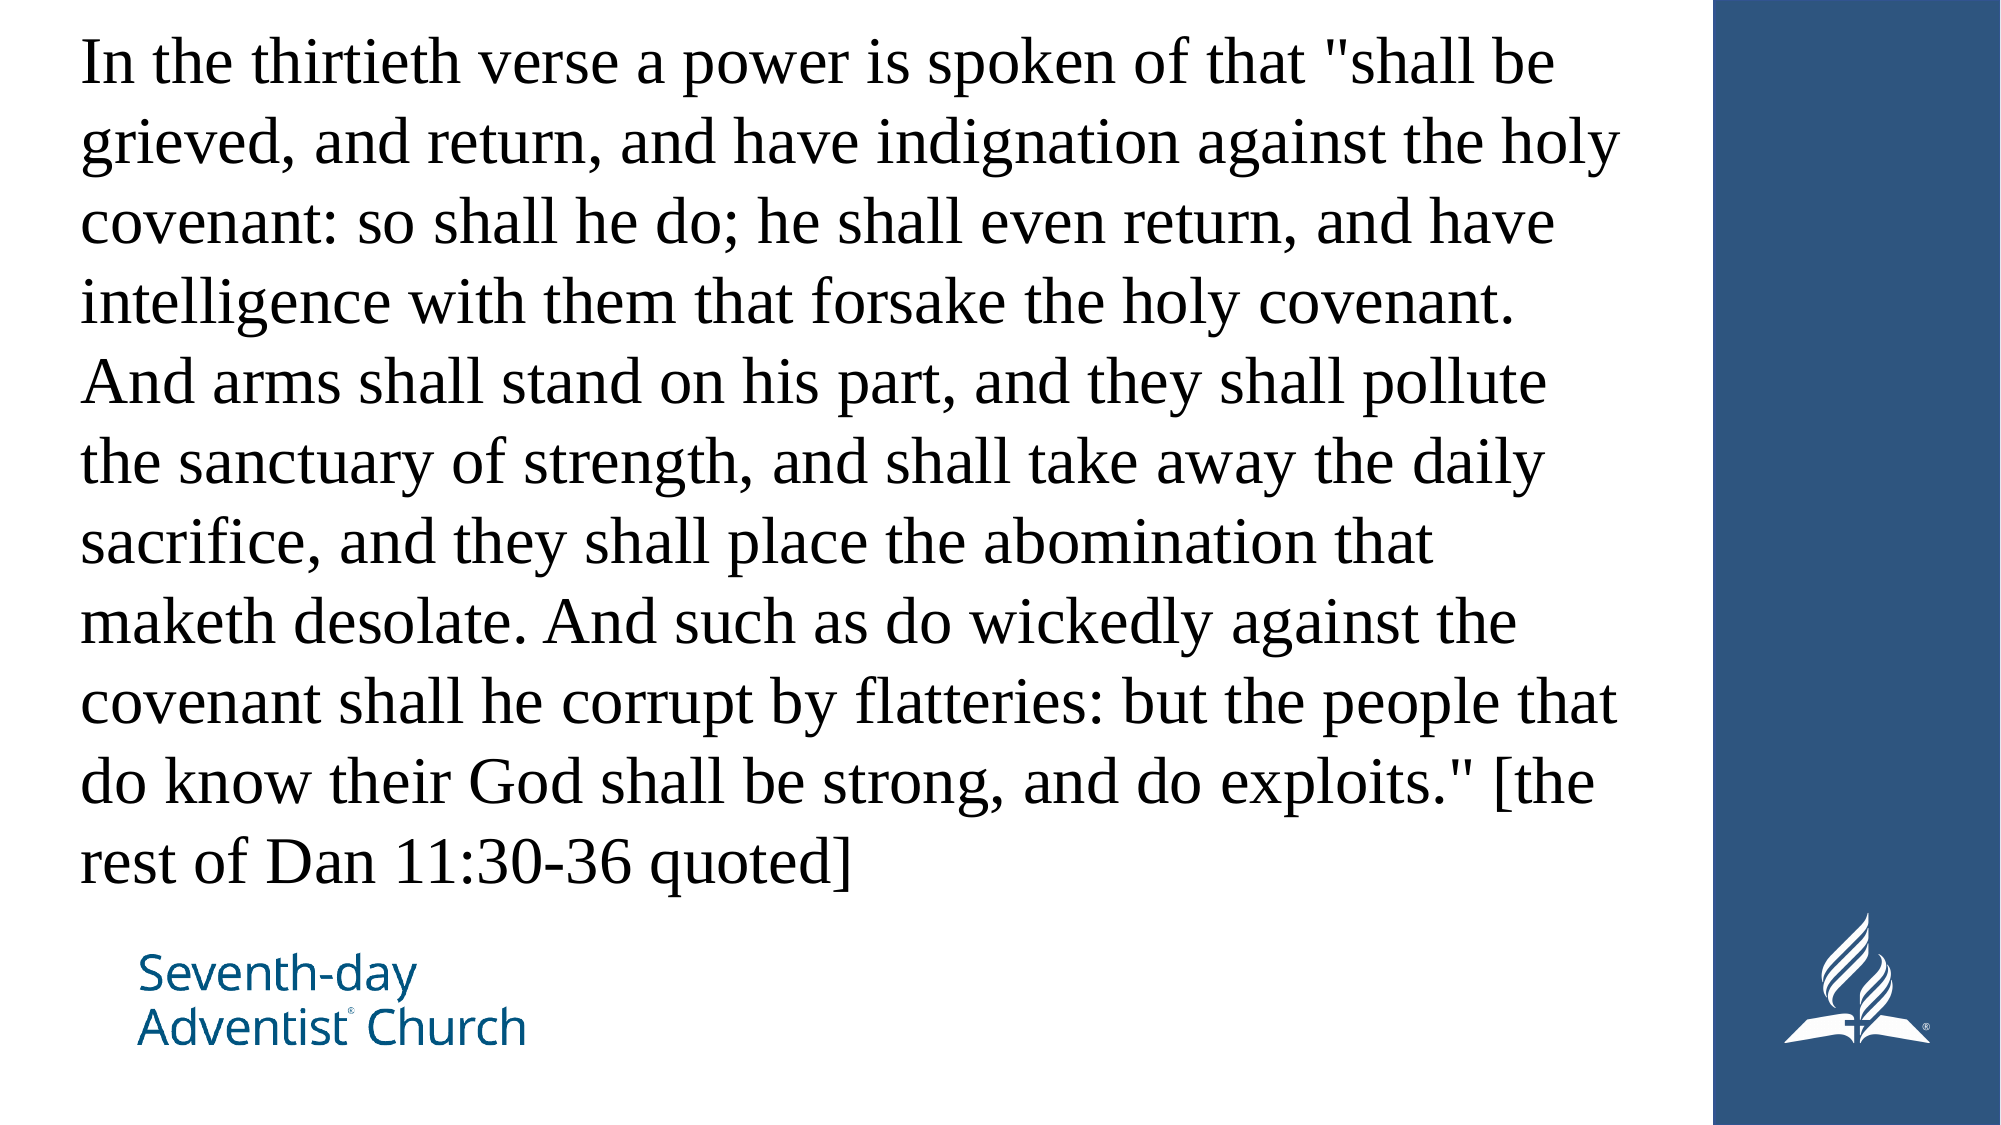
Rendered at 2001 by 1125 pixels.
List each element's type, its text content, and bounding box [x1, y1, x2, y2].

text_box In the thirtieth verse a power is spoken of that "shall be grieved, and return, and have indignation against the holy covenant: so shall he do; he shall even return, and have intelligence with them that forsake the holy covenant. And arms shall stand on his part, and they shall pollute the sanctuary of strength, and shall take away the daily sacrifice, and they shall place the abomination that maketh desolate. And such as do wickedly against the covenant shall he corrupt by flatteries: but the people that do know their God shall be strong, and do exploits." [the rest of Dan 11:30-36 quoted] [65, 9, 1639, 904]
picture [1771, 892, 1943, 1064]
picture [120, 911, 537, 1073]
